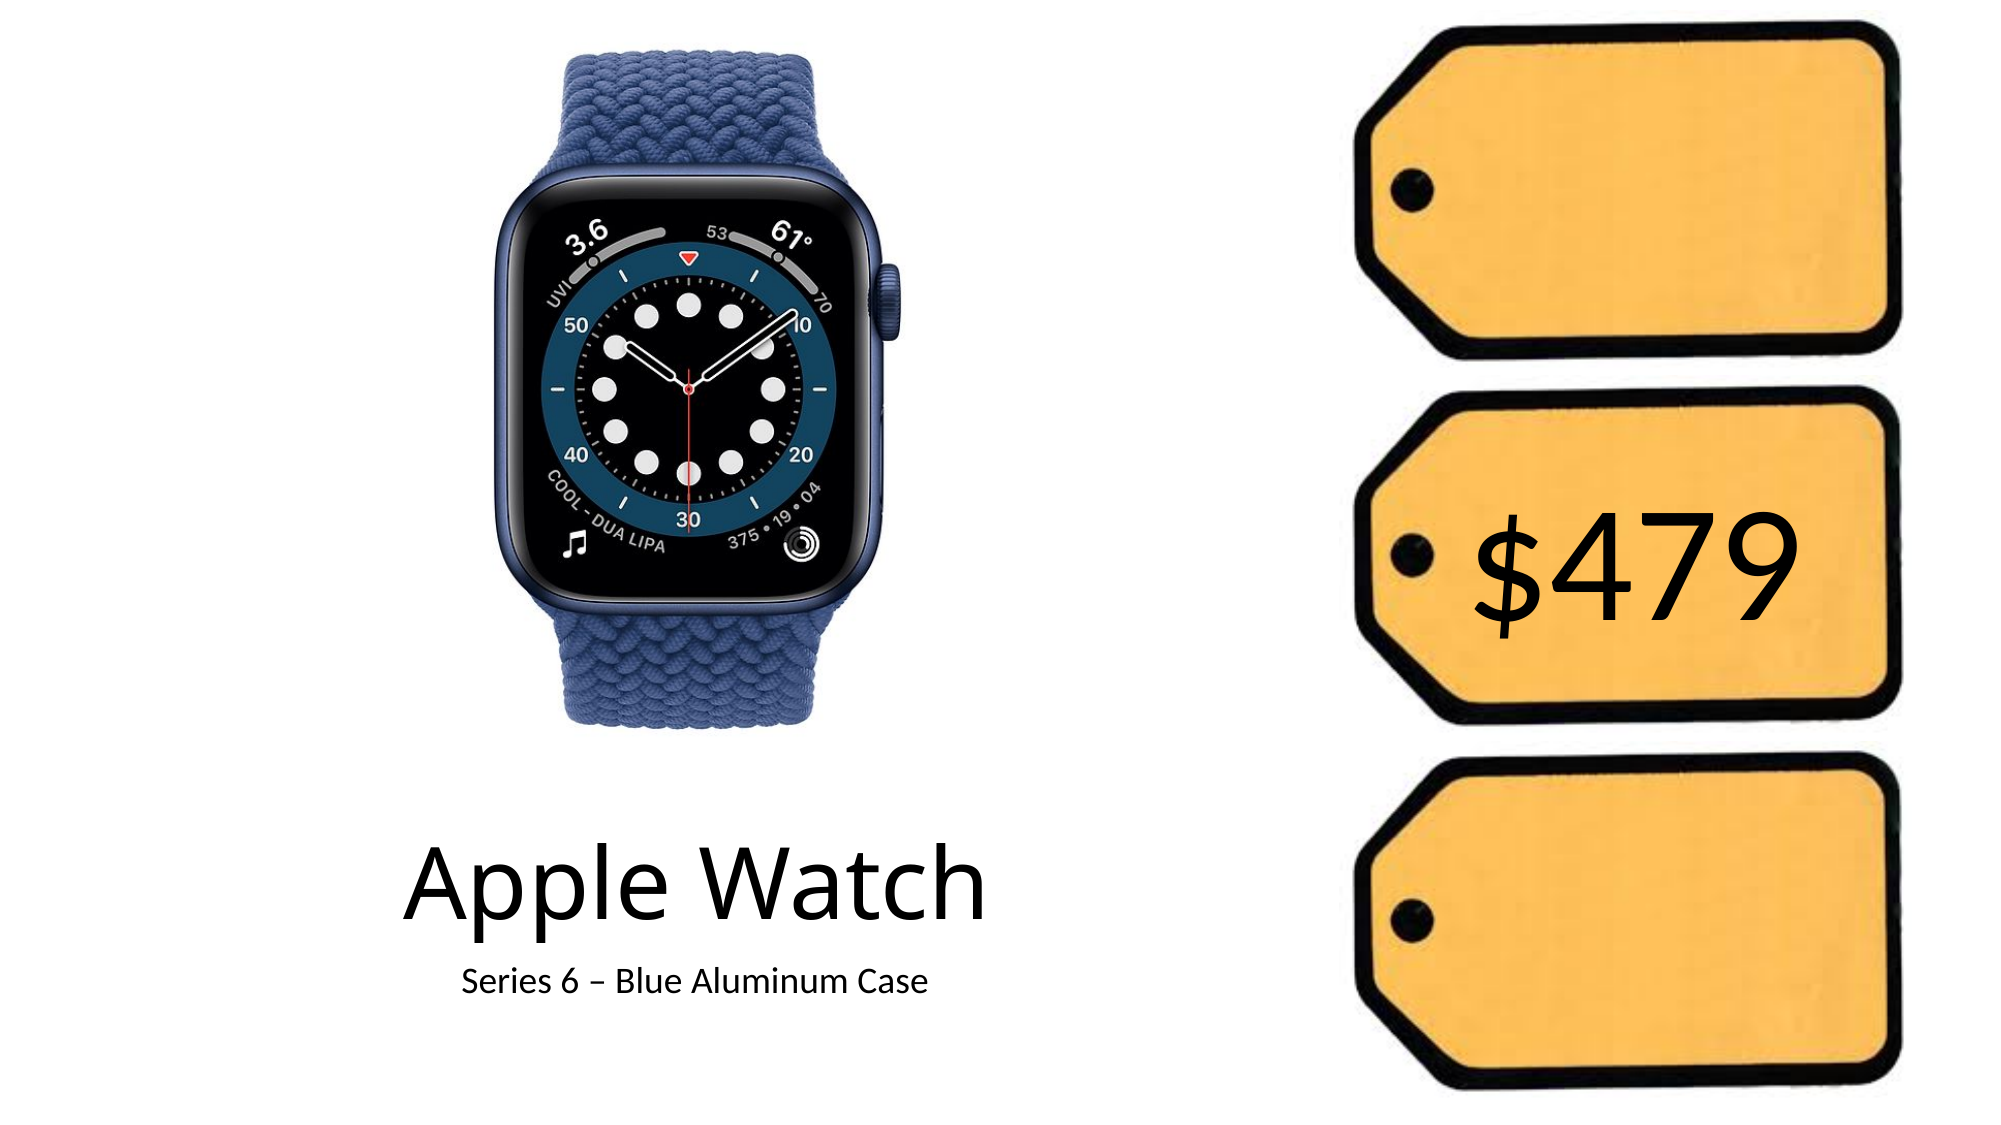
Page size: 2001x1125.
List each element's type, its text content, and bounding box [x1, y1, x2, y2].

text_box Series 6 – Blue Aluminum Case [446, 948, 1019, 1009]
text_box Apple Watch [113, 812, 1281, 948]
picture [310, 26, 1085, 762]
picture [1339, 10, 1912, 370]
picture [1339, 741, 1912, 1100]
picture [1339, 375, 1912, 735]
